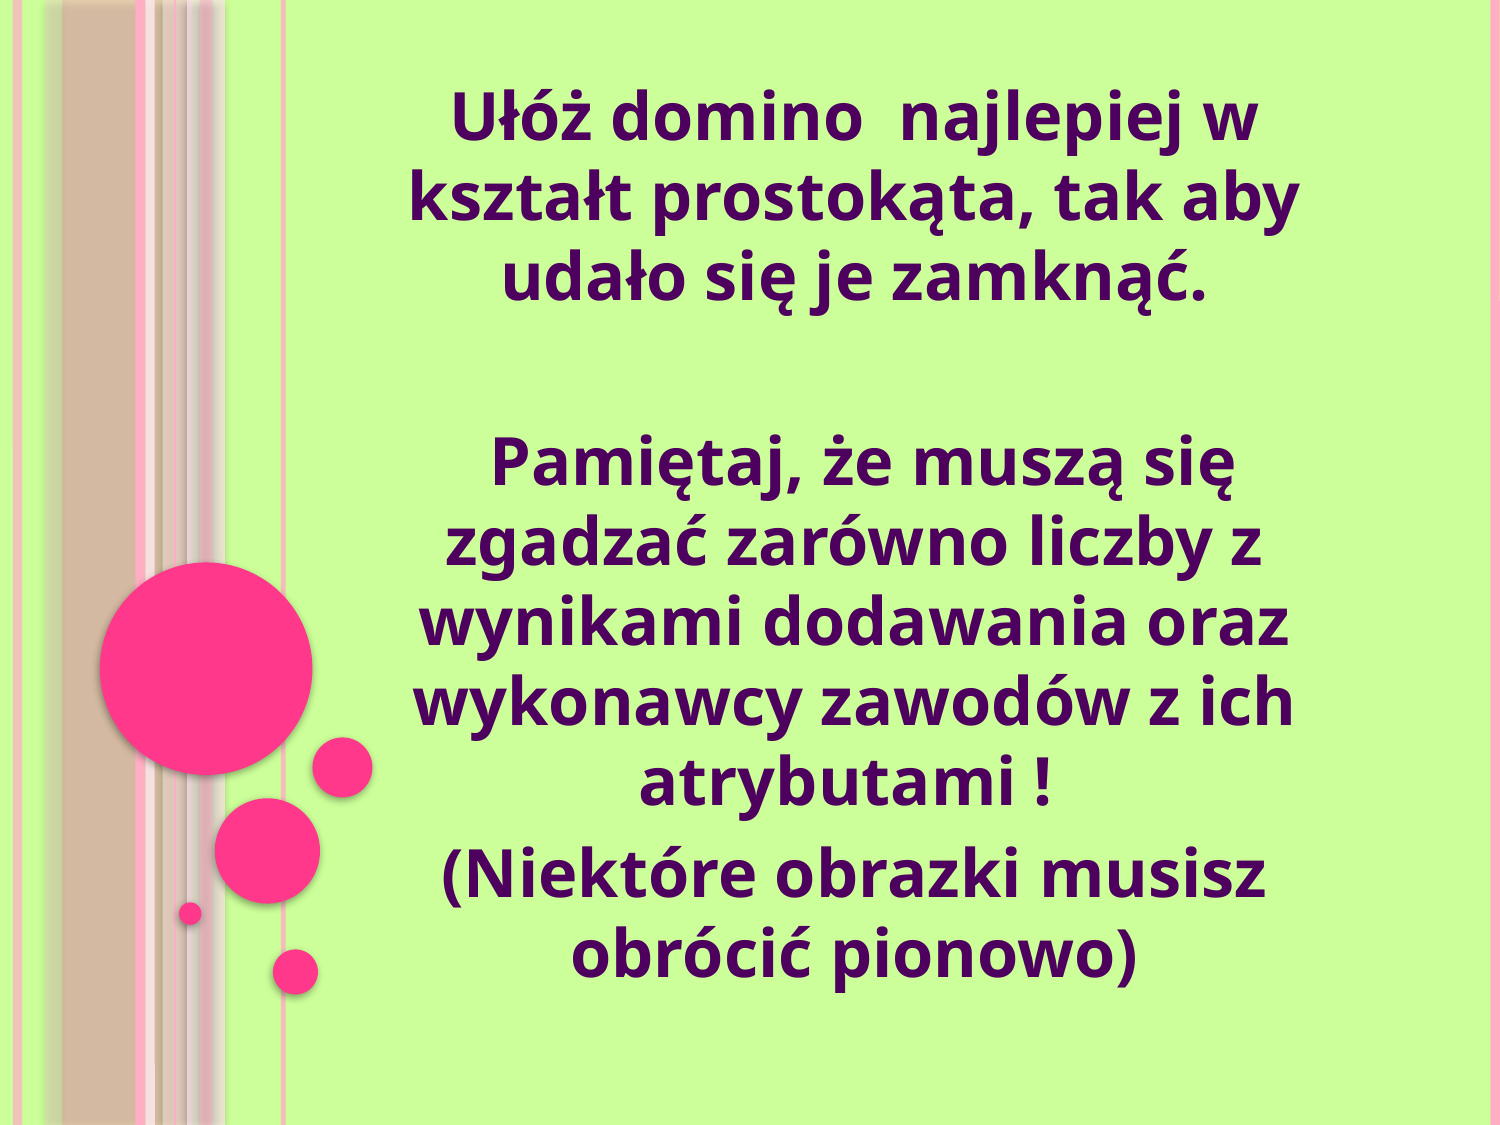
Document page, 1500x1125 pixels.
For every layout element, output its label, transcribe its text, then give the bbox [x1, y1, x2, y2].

subtitle Ułóż domino najlepiej w kształt prostokąta, tak aby udało się je zamknąć. Pamiętaj, że muszą się zgadzać zarówno liczby z wynikami dodawania oraz wykonawcy zawodów z ich atrybutami ! (Niektóre obrazki musisz obrócić pionowo) [348, 66, 1361, 292]
